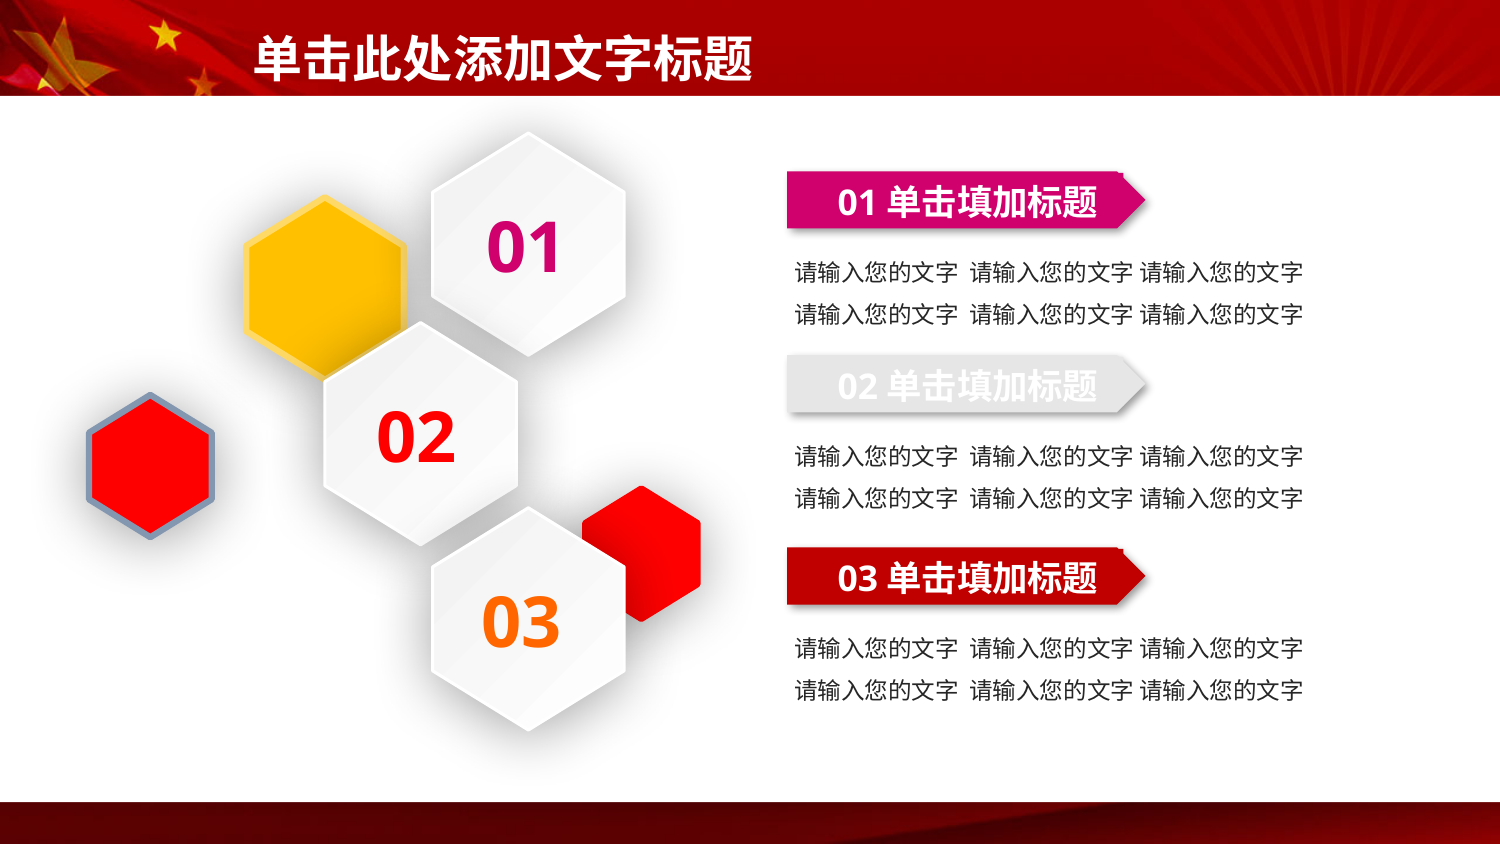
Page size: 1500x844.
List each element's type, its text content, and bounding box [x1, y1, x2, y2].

picture [0, 0, 1500, 95]
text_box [432, 507, 625, 730]
text_box 请输入您的文字 请输入您的文字 请输入您的文字 请输入您的文字 请输入您的文字 请输入您的文字 [783, 237, 1328, 334]
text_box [787, 547, 1146, 605]
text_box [324, 322, 517, 545]
picture [0, 803, 1500, 844]
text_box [787, 171, 1146, 229]
text_box 请输入您的文字 请输入您的文字 请输入您的文字 请输入您的文字 请输入您的文字 请输入您的文字 [783, 421, 1328, 518]
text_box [787, 355, 1146, 413]
text_box 请输入您的文字 请输入您的文字 请输入您的文字 请输入您的文字 请输入您的文字 请输入您的文字 [783, 613, 1328, 710]
text_box 单击此处添加文字标题 [238, 20, 768, 95]
text_box [88, 394, 212, 538]
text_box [432, 133, 625, 356]
text_box [611, 488, 698, 605]
text_box [246, 197, 393, 366]
